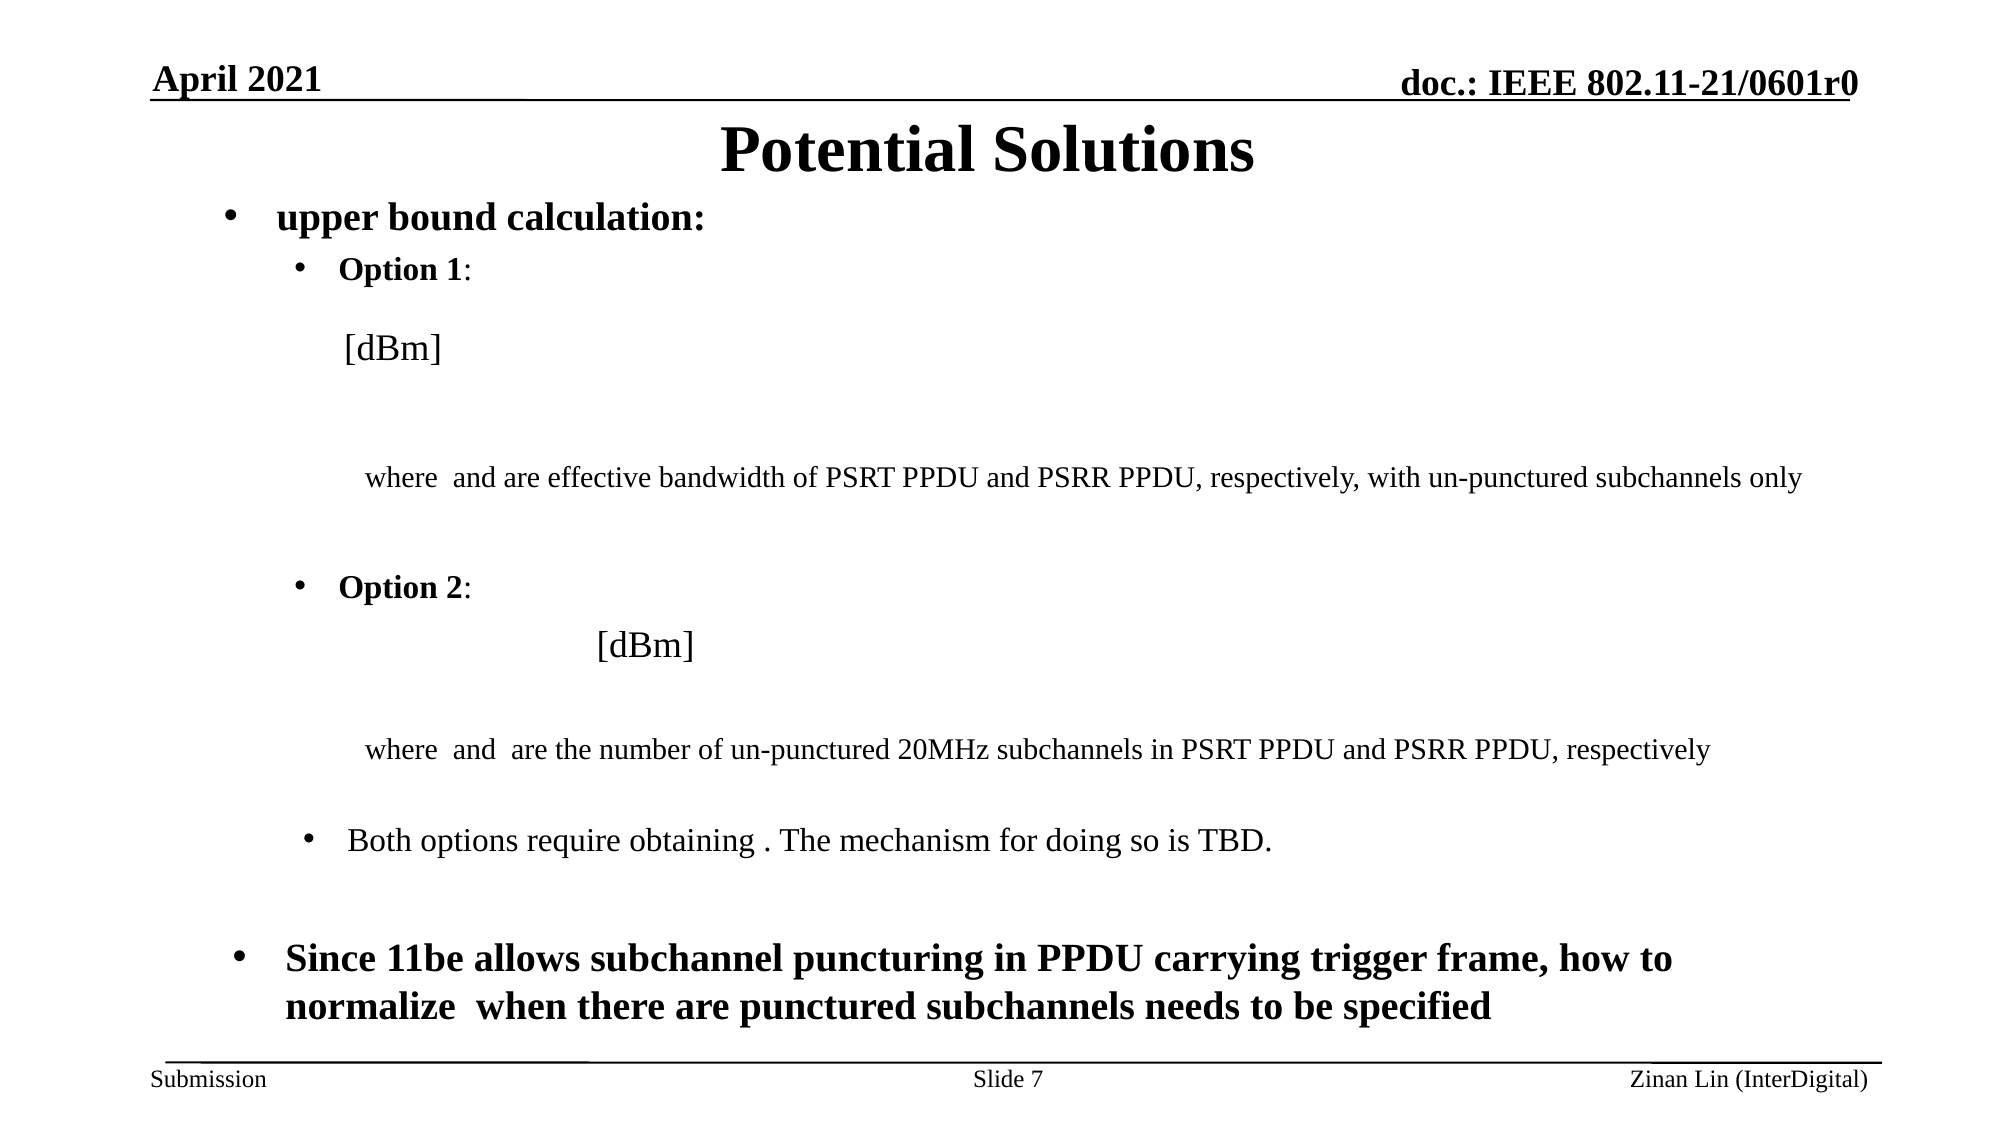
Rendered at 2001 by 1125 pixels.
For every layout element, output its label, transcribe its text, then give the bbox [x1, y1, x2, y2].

title Potential Solutions [208, 56, 1769, 232]
footer Zinan Lin (InterDigital) [1171, 1061, 1869, 1093]
slide_number Slide 7 [950, 1061, 1067, 1123]
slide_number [152, 54, 563, 100]
